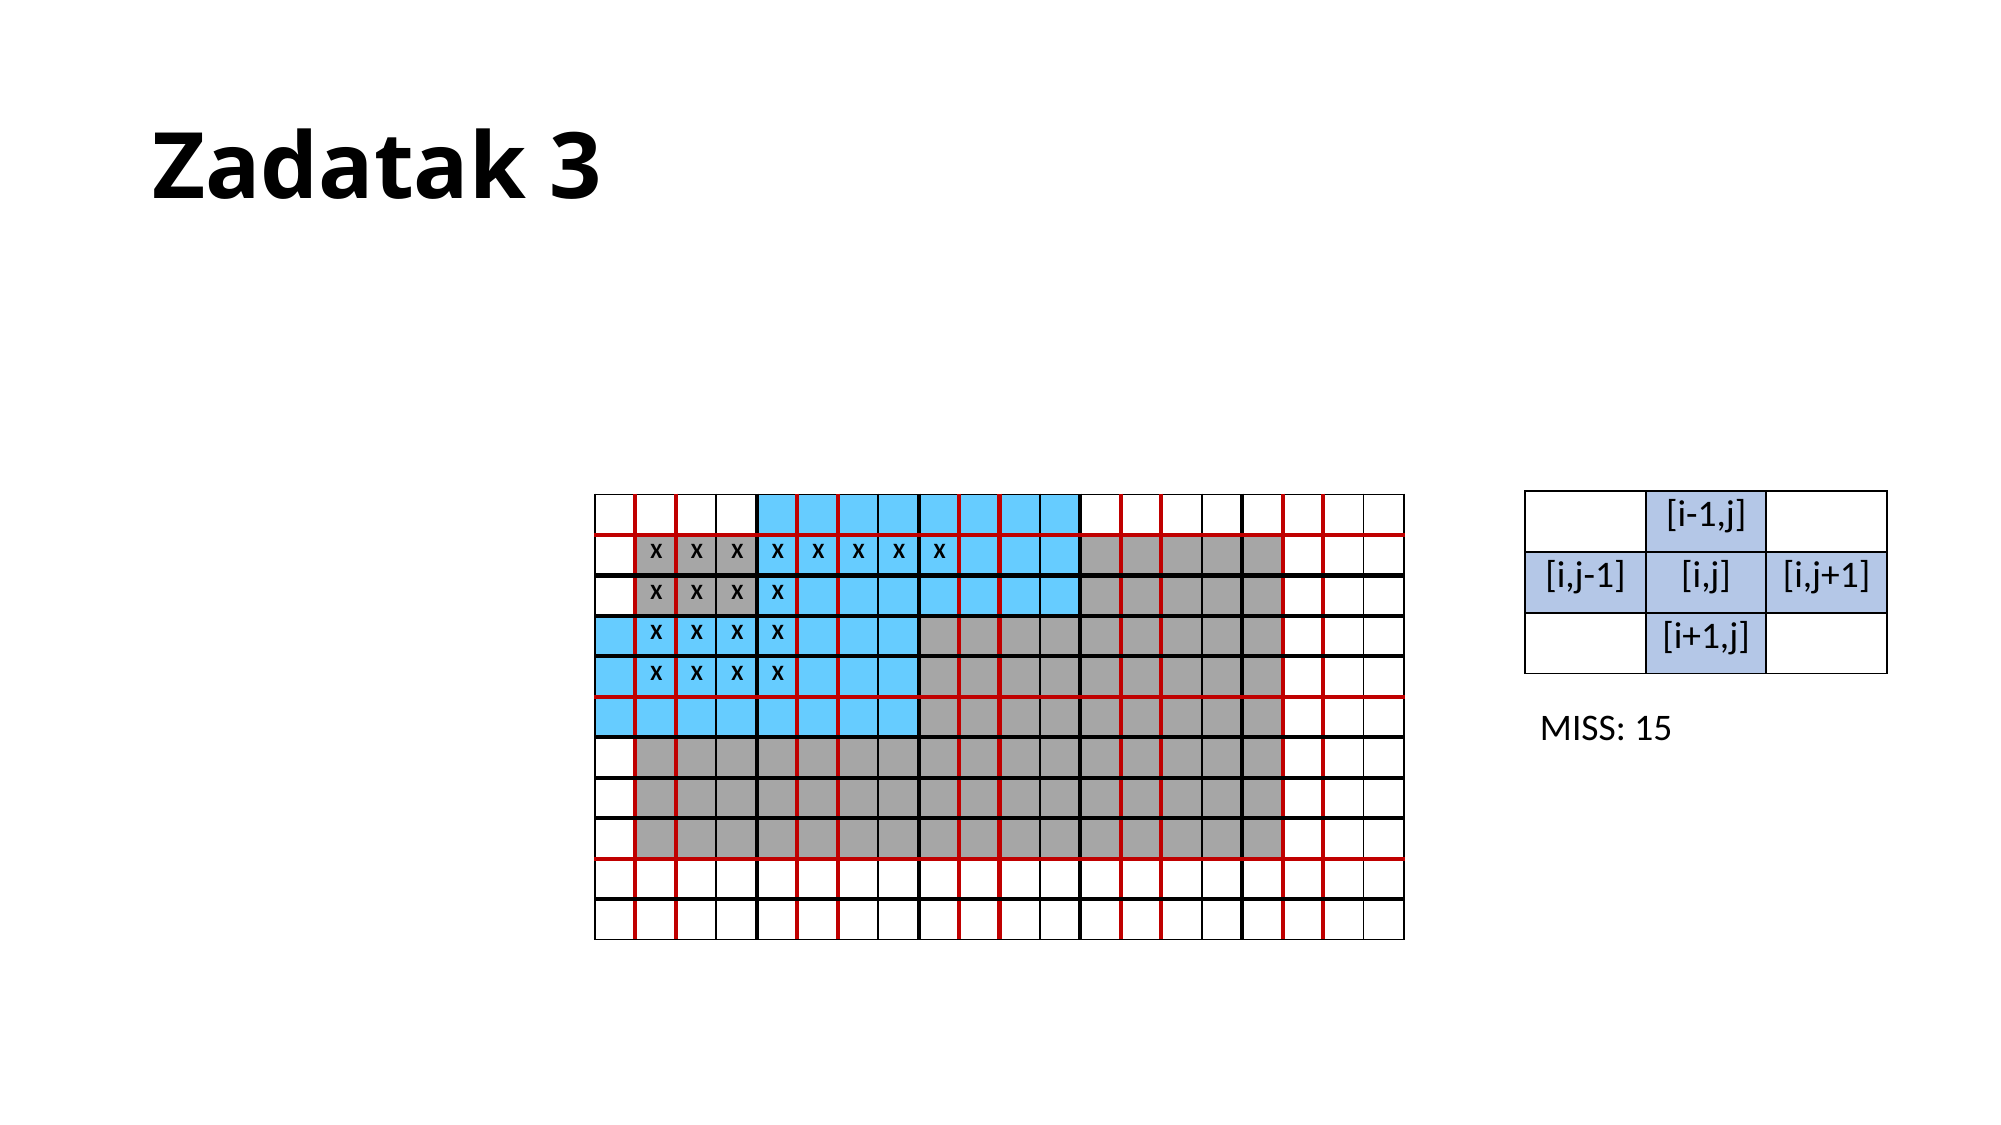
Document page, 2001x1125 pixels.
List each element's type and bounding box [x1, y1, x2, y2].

table_cell [879, 537, 917, 573]
table_cell [840, 699, 877, 735]
table_cell [717, 739, 755, 776]
table_cell [1285, 901, 1321, 939]
table_cell [1041, 901, 1078, 939]
table_cell [1203, 618, 1240, 654]
table_cell [678, 861, 715, 897]
table_cell [637, 780, 674, 816]
table_cell [1163, 578, 1201, 614]
table_cell [678, 820, 715, 857]
table_cell [921, 618, 957, 654]
table_cell [840, 578, 877, 614]
table_cell [678, 578, 715, 614]
table_cell [759, 739, 795, 776]
table_cell [1041, 578, 1078, 614]
table_cell [799, 537, 836, 573]
table_cell [1244, 658, 1281, 695]
table_cell [759, 578, 795, 614]
table_cell [921, 901, 957, 939]
table_cell [840, 537, 877, 573]
table_cell [717, 578, 755, 614]
table_cell [799, 820, 836, 857]
table_cell [596, 699, 633, 735]
table_cell [1002, 658, 1039, 695]
table_cell [637, 739, 674, 776]
table_header [879, 495, 917, 533]
table_header [596, 495, 633, 533]
table_cell [1002, 537, 1039, 573]
table_cell [1364, 618, 1403, 654]
table_cell [759, 820, 795, 857]
table_cell [596, 618, 633, 654]
table_cell [1123, 861, 1159, 897]
table_cell [1163, 861, 1201, 897]
table_cell [1244, 537, 1281, 573]
table_cell [759, 901, 795, 939]
table_cell [1123, 618, 1159, 654]
table_cell [1285, 780, 1321, 816]
table_header [921, 495, 957, 533]
table_cell [1163, 901, 1201, 939]
table_cell [1041, 658, 1078, 695]
table_cell [1163, 618, 1201, 654]
table_cell [717, 901, 755, 939]
table_cell [1082, 699, 1119, 735]
table_cell [879, 780, 917, 816]
table_cell [1041, 739, 1078, 776]
table_cell [840, 820, 877, 857]
table_header [759, 495, 795, 533]
table_cell [678, 901, 715, 939]
table_cell [717, 537, 755, 573]
table_cell [921, 861, 957, 897]
table_cell [1082, 578, 1119, 614]
table_cell [1364, 699, 1403, 735]
table_header [1041, 495, 1078, 533]
table_cell [1244, 901, 1281, 939]
table_cell [1244, 578, 1281, 614]
table_cell [1325, 618, 1363, 654]
table_cell [1203, 699, 1240, 735]
table_cell [1082, 537, 1119, 573]
table_cell [1163, 780, 1201, 816]
table_cell [1364, 578, 1403, 614]
table_cell [1285, 537, 1321, 573]
table_cell [840, 618, 877, 654]
table_cell [759, 537, 795, 573]
table_cell [799, 739, 836, 776]
table_cell [961, 780, 997, 816]
table_cell [879, 861, 917, 897]
table_cell [1203, 658, 1240, 695]
table_cell [1244, 780, 1281, 816]
table_cell [1285, 861, 1321, 897]
table_cell [1002, 618, 1039, 654]
table_cell [637, 861, 674, 897]
table_cell [1285, 618, 1321, 654]
table_cell [921, 780, 957, 816]
table_cell [1082, 780, 1119, 816]
table_cell [1325, 820, 1363, 857]
table_cell [1041, 699, 1078, 735]
table_header [1285, 495, 1321, 533]
table_cell [1002, 739, 1039, 776]
table_cell [596, 901, 633, 939]
table_cell [717, 618, 755, 654]
table_cell [1364, 820, 1403, 857]
table_cell [921, 699, 957, 735]
table_cell [637, 658, 674, 695]
table_cell [678, 699, 715, 735]
table_cell [1767, 614, 1886, 673]
table_cell [717, 820, 755, 857]
table_header [678, 495, 715, 533]
table_cell [1244, 820, 1281, 857]
table_cell [596, 861, 633, 897]
table_cell [1526, 553, 1645, 612]
table_cell [1163, 699, 1201, 735]
table_cell [961, 861, 997, 897]
table_header [961, 495, 997, 533]
table_cell [961, 739, 997, 776]
title [137, 59, 1863, 278]
table_cell [1002, 699, 1039, 735]
table_cell [921, 578, 957, 614]
table_cell [637, 618, 674, 654]
table_cell [1203, 901, 1240, 939]
table_cell [1285, 699, 1321, 735]
table_cell [1285, 578, 1321, 614]
table_cell [596, 537, 633, 573]
table_cell [1364, 901, 1403, 939]
table_cell [1203, 861, 1240, 897]
table_cell [799, 618, 836, 654]
table_cell [637, 901, 674, 939]
table_cell [961, 820, 997, 857]
table_cell [921, 658, 957, 695]
table_cell [1123, 699, 1159, 735]
table_header [1002, 495, 1039, 533]
table_cell [1082, 618, 1119, 654]
table_header [1325, 495, 1363, 533]
table_cell [799, 901, 836, 939]
table_cell [759, 861, 795, 897]
table_cell [1041, 537, 1078, 573]
table_cell [1203, 739, 1240, 776]
table_cell [1647, 553, 1765, 612]
table_cell [1002, 901, 1039, 939]
table_cell [637, 699, 674, 735]
table_cell [799, 578, 836, 614]
table_header [1767, 492, 1886, 551]
table_cell [717, 780, 755, 816]
table_cell [637, 820, 674, 857]
table_cell [840, 739, 877, 776]
table_cell [1767, 553, 1886, 612]
table_cell [1002, 861, 1039, 897]
table_cell [1123, 780, 1159, 816]
table_cell [921, 820, 957, 857]
table_cell [840, 861, 877, 897]
table_cell [1325, 861, 1363, 897]
table_cell [1041, 780, 1078, 816]
table_header [1244, 495, 1281, 533]
table_cell [1325, 739, 1363, 776]
table_cell [1041, 618, 1078, 654]
table_cell [961, 699, 997, 735]
table_header [840, 495, 877, 533]
table_cell [879, 820, 917, 857]
table_cell [759, 658, 795, 695]
table_cell [1163, 820, 1201, 857]
table_cell [1123, 537, 1159, 573]
table_cell [921, 537, 957, 573]
table_cell [678, 537, 715, 573]
table_cell [596, 820, 633, 857]
table_cell [1364, 861, 1403, 897]
table_header [717, 495, 755, 533]
table_cell [759, 780, 795, 816]
table_cell [759, 618, 795, 654]
table_cell [1285, 820, 1321, 857]
table_cell [1163, 658, 1201, 695]
table_cell [1364, 780, 1403, 816]
table_cell [1041, 820, 1078, 857]
table_cell [961, 618, 997, 654]
table_cell [1082, 861, 1119, 897]
table_cell [1325, 578, 1363, 614]
table_cell [596, 739, 633, 776]
table_cell [1123, 578, 1159, 614]
table_cell [1244, 739, 1281, 776]
table_cell [678, 618, 715, 654]
table_cell [717, 699, 755, 735]
table_cell [759, 699, 795, 735]
table_cell [879, 901, 917, 939]
table_header [1364, 495, 1403, 533]
table_cell [799, 699, 836, 735]
table_cell [799, 861, 836, 897]
table_cell [1244, 699, 1281, 735]
table_cell [1082, 739, 1119, 776]
table_cell [840, 658, 877, 695]
table_cell [1325, 780, 1363, 816]
table_cell [717, 658, 755, 695]
table_cell [1123, 658, 1159, 695]
table_cell [879, 739, 917, 776]
table_cell [1244, 861, 1281, 897]
table_header [1647, 492, 1765, 551]
table_header [799, 495, 836, 533]
table_cell [1123, 739, 1159, 776]
table_cell [596, 780, 633, 816]
table_cell [1203, 578, 1240, 614]
table_cell [879, 699, 917, 735]
text_box [1525, 695, 1887, 755]
table_cell [1123, 820, 1159, 857]
table_cell [879, 578, 917, 614]
table_cell [1082, 820, 1119, 857]
table_cell [1325, 537, 1363, 573]
table_cell [1002, 820, 1039, 857]
table_cell [637, 578, 674, 614]
table_cell [961, 658, 997, 695]
table_cell [678, 658, 715, 695]
table_cell [678, 780, 715, 816]
table_cell [1002, 578, 1039, 614]
table_cell [840, 780, 877, 816]
table_cell [879, 618, 917, 654]
table_cell [1647, 614, 1765, 673]
table_header [1163, 495, 1201, 533]
table_cell [596, 658, 633, 695]
table_cell [799, 780, 836, 816]
table_cell [961, 578, 997, 614]
table_cell [678, 739, 715, 776]
table_header [1203, 495, 1240, 533]
table_cell [799, 658, 836, 695]
table_cell [1325, 699, 1363, 735]
table_cell [1244, 618, 1281, 654]
table_cell [637, 537, 674, 573]
table_cell [1163, 537, 1201, 573]
table_cell [879, 658, 917, 695]
table_cell [1203, 537, 1240, 573]
table_cell [1203, 780, 1240, 816]
table_cell [1364, 537, 1403, 573]
table_cell [717, 861, 755, 897]
table_cell [1285, 658, 1321, 695]
table_cell [1163, 739, 1201, 776]
table_cell [1203, 820, 1240, 857]
table_cell [961, 537, 997, 573]
table_header [1123, 495, 1159, 533]
table_cell [1325, 658, 1363, 695]
table_header [637, 495, 674, 533]
table_cell [840, 901, 877, 939]
table_cell [1123, 901, 1159, 939]
table_cell [921, 739, 957, 776]
table_cell [1082, 901, 1119, 939]
table_cell [596, 578, 633, 614]
table_cell [1082, 658, 1119, 695]
table_cell [1285, 739, 1321, 776]
table_cell [1041, 861, 1078, 897]
table_header [1526, 492, 1645, 551]
table_cell [961, 901, 997, 939]
table_cell [1325, 901, 1363, 939]
table_cell [1364, 658, 1403, 695]
table_cell [1526, 614, 1645, 673]
table_cell [1002, 780, 1039, 816]
table_cell [1364, 739, 1403, 776]
table_header [1082, 495, 1119, 533]
